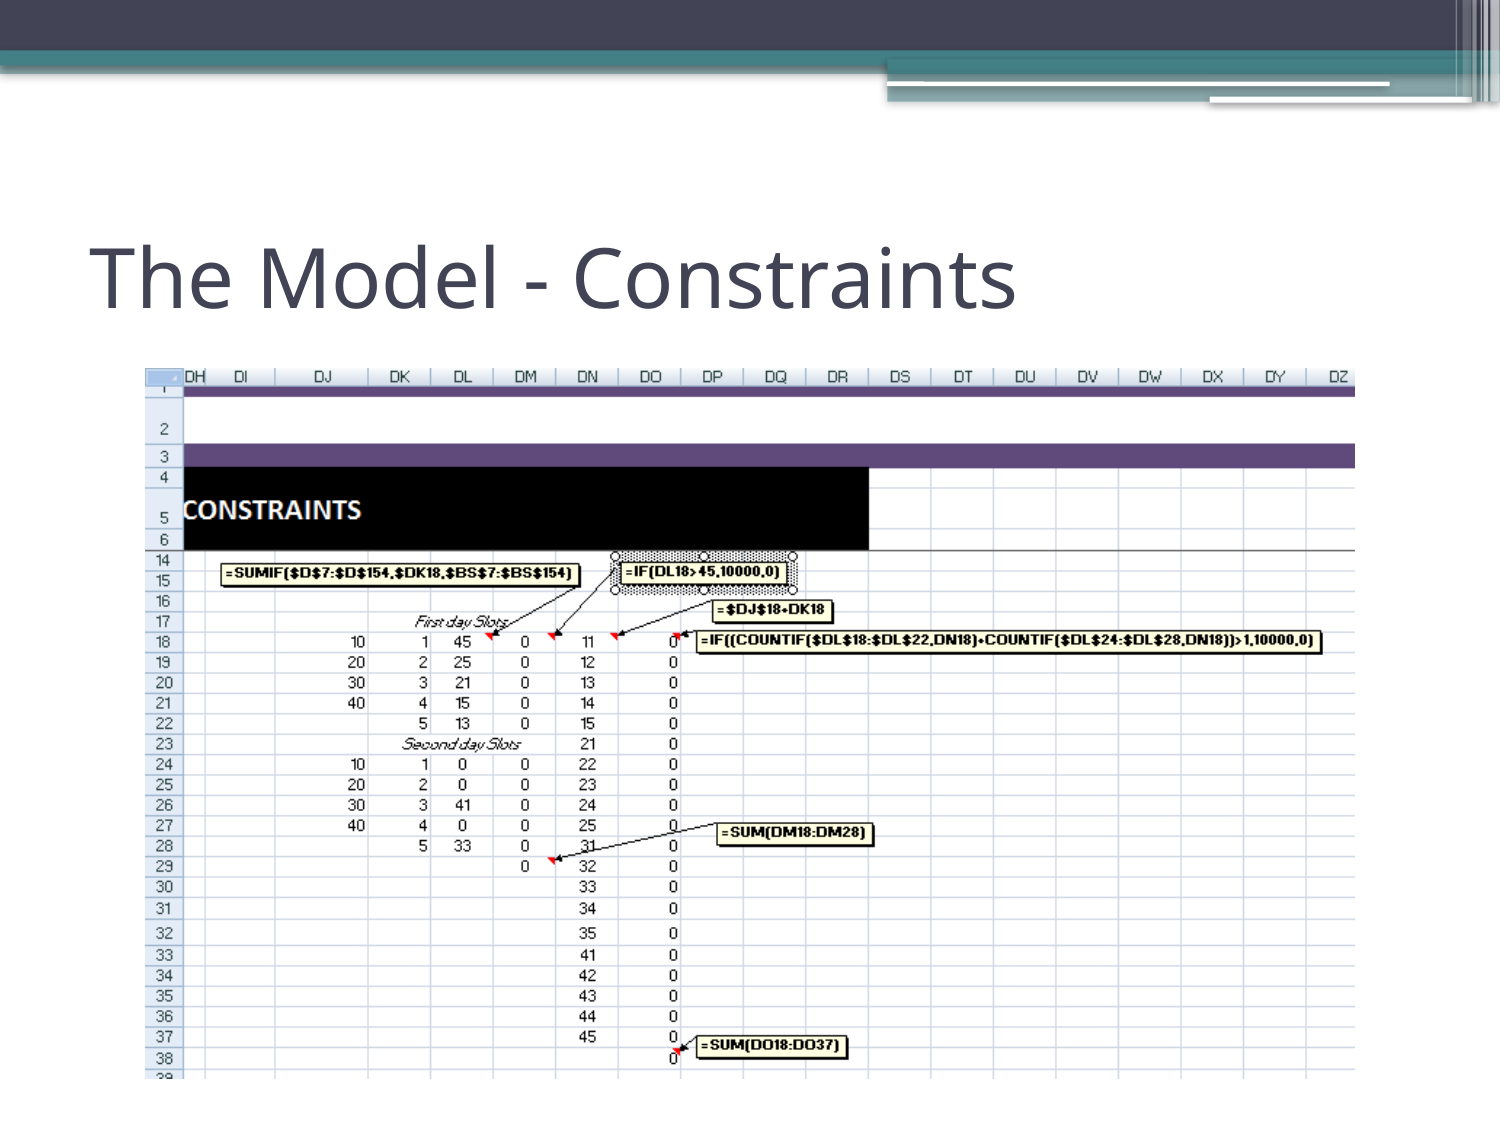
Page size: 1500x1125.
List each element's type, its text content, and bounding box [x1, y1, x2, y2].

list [145, 368, 1355, 1079]
title The Model - Constraints [75, 187, 1425, 363]
